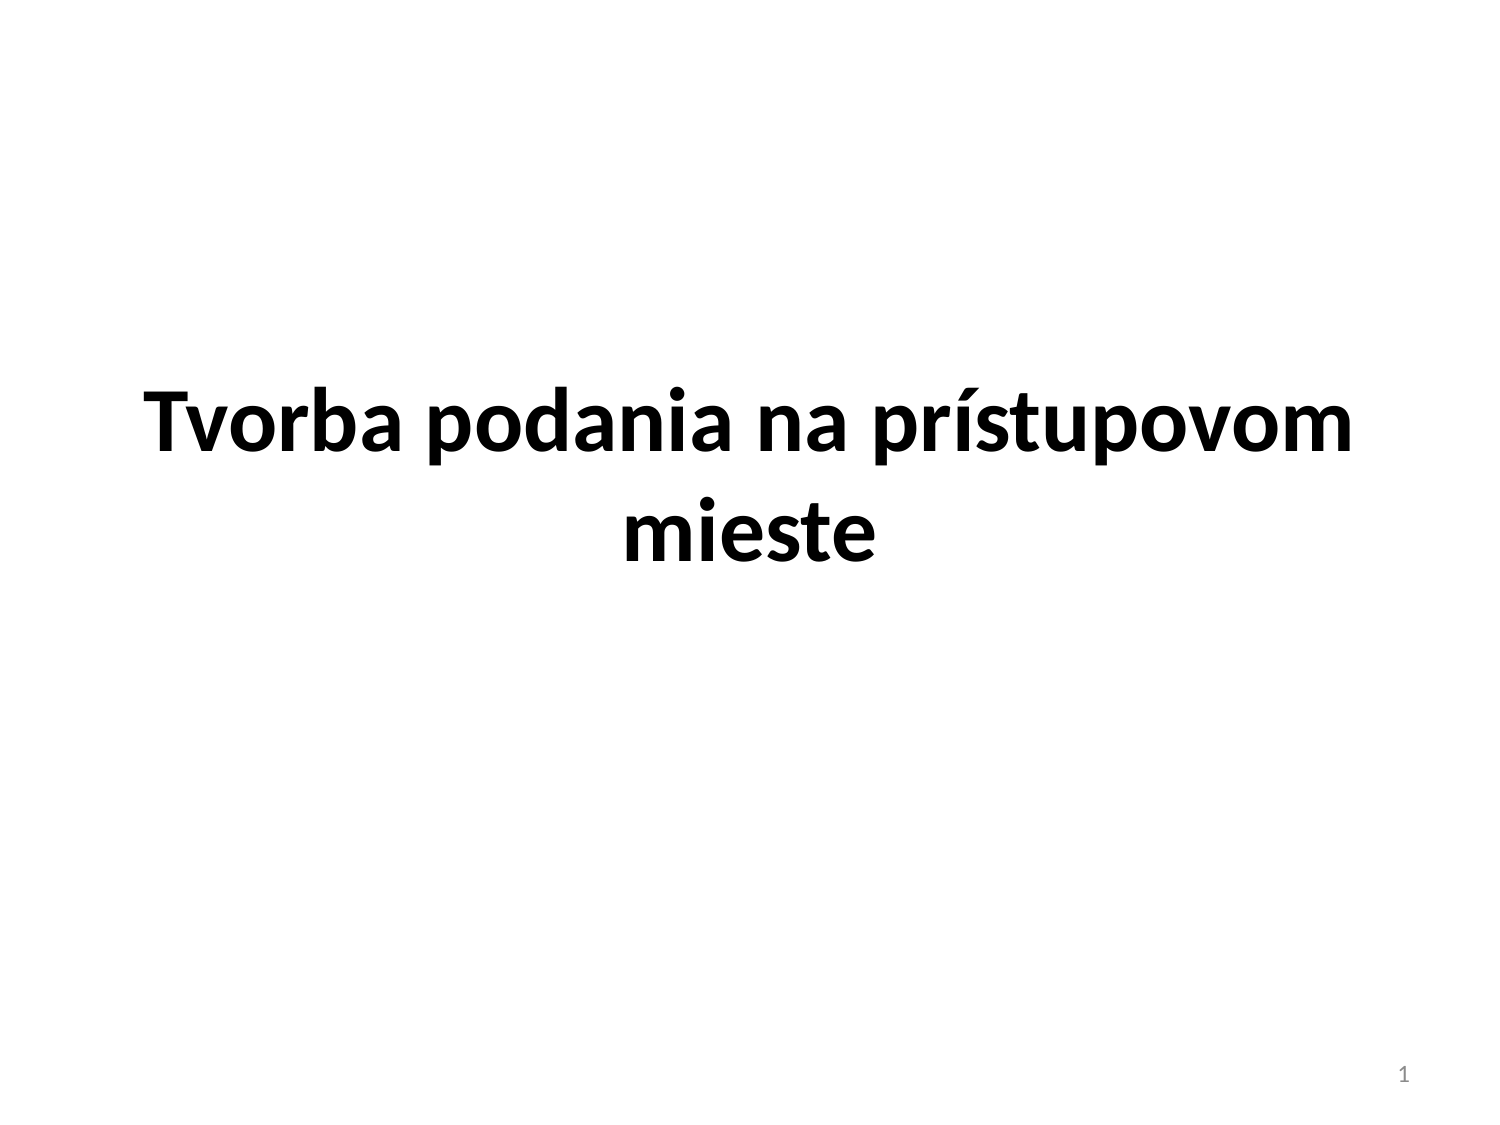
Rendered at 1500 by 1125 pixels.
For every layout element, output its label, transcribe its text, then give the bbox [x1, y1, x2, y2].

slide_number 1 [1074, 1042, 1425, 1103]
title Tvorba podania na prístupovom mieste [112, 349, 1388, 591]
